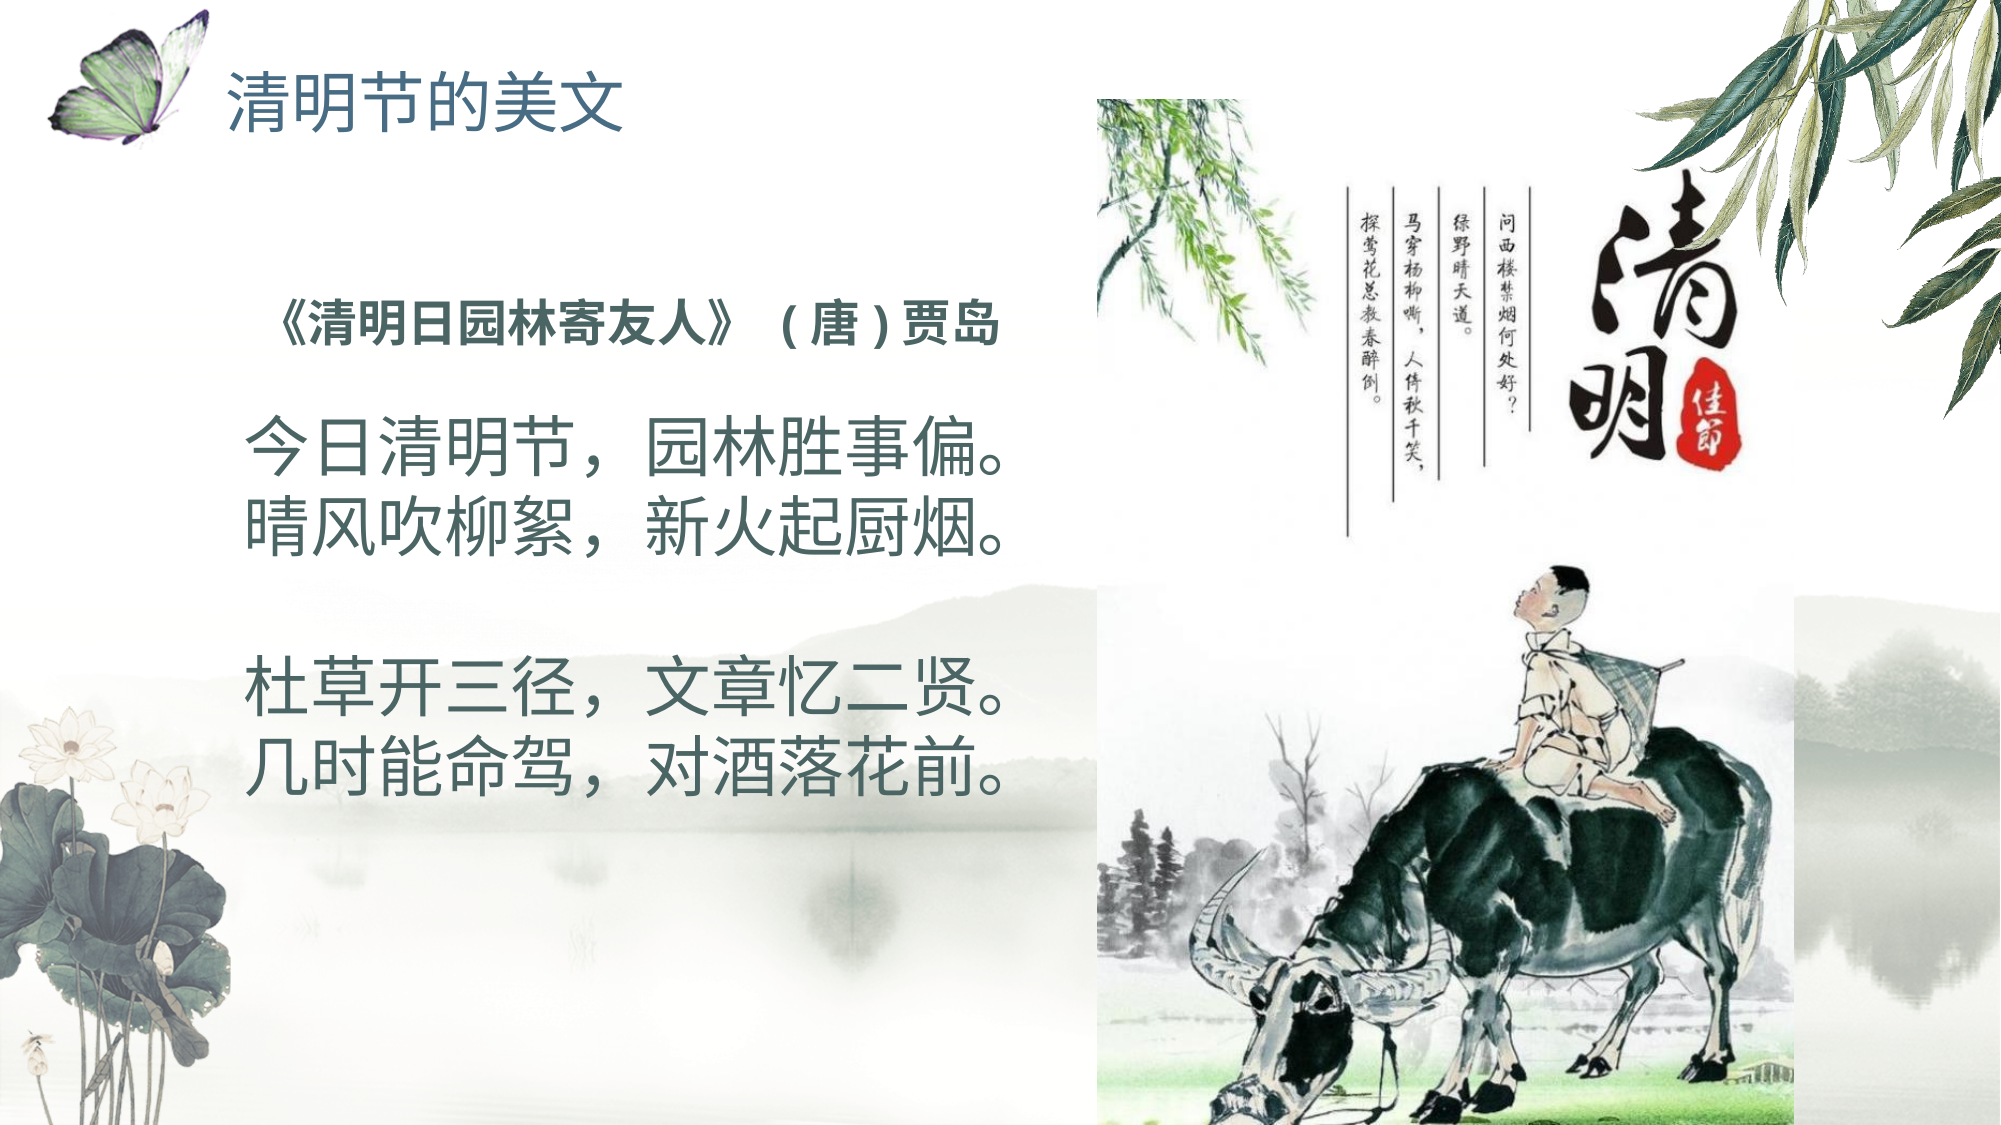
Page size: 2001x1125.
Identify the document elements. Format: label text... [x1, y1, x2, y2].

picture [0, 306, 231, 1125]
text_box 《清明日园林寄友人》 (唐)贾岛 [243, 283, 1097, 359]
picture [46, 7, 211, 150]
text_box 今日清明节，园林胜事偏。 晴风吹柳絮，新火起厨烟。 杜草开三径，文章忆二贤。 几时能命驾，对酒落花前。 [229, 397, 1097, 812]
picture [1097, 0, 2001, 1125]
text_box 清明节的美文 [211, 53, 641, 149]
